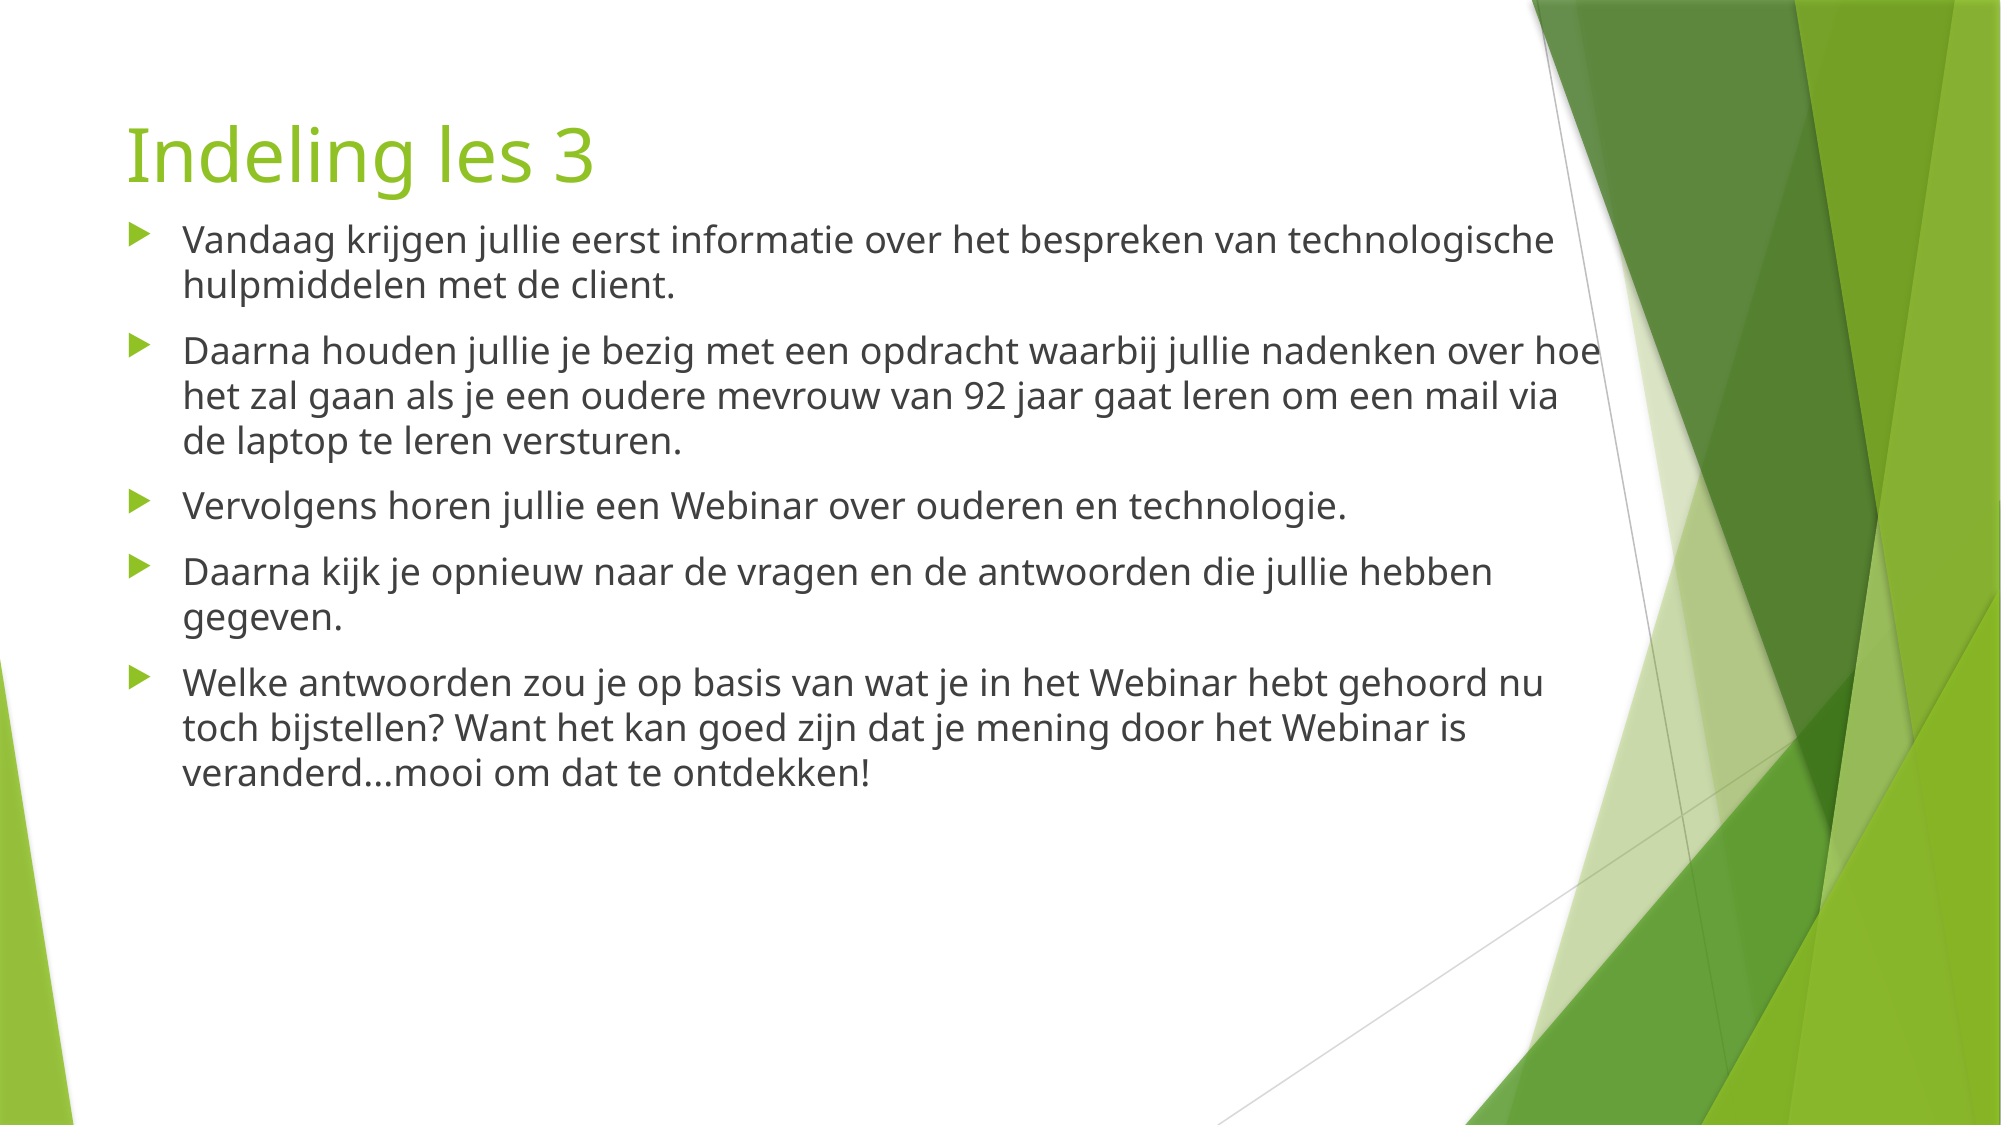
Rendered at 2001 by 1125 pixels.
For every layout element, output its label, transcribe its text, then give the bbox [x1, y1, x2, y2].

list Vandaag krijgen jullie eerst informatie over het bespreken van technologische hulpmiddelen met de client. Daarna houden jullie je bezig met een opdracht waarbij jullie nadenken over hoe het zal gaan als je een oudere mevrouw van 92 jaar gaat leren om een mail via de laptop te leren versturen. Vervolgens horen jullie een Webinar over ouderen en technologie. Daarna kijk je opnieuw naar de vragen en de antwoorden die jullie hebben gegeven. Welke antwoorden zou je op basis van wat je in het Webinar hebt gehoord nu toch bijstellen? Want het kan goed zijn dat je mening door het Webinar is veranderd...mooi om dat te ontdekken! [111, 208, 1629, 1125]
title Indeling les 3 [111, 99, 1522, 208]
